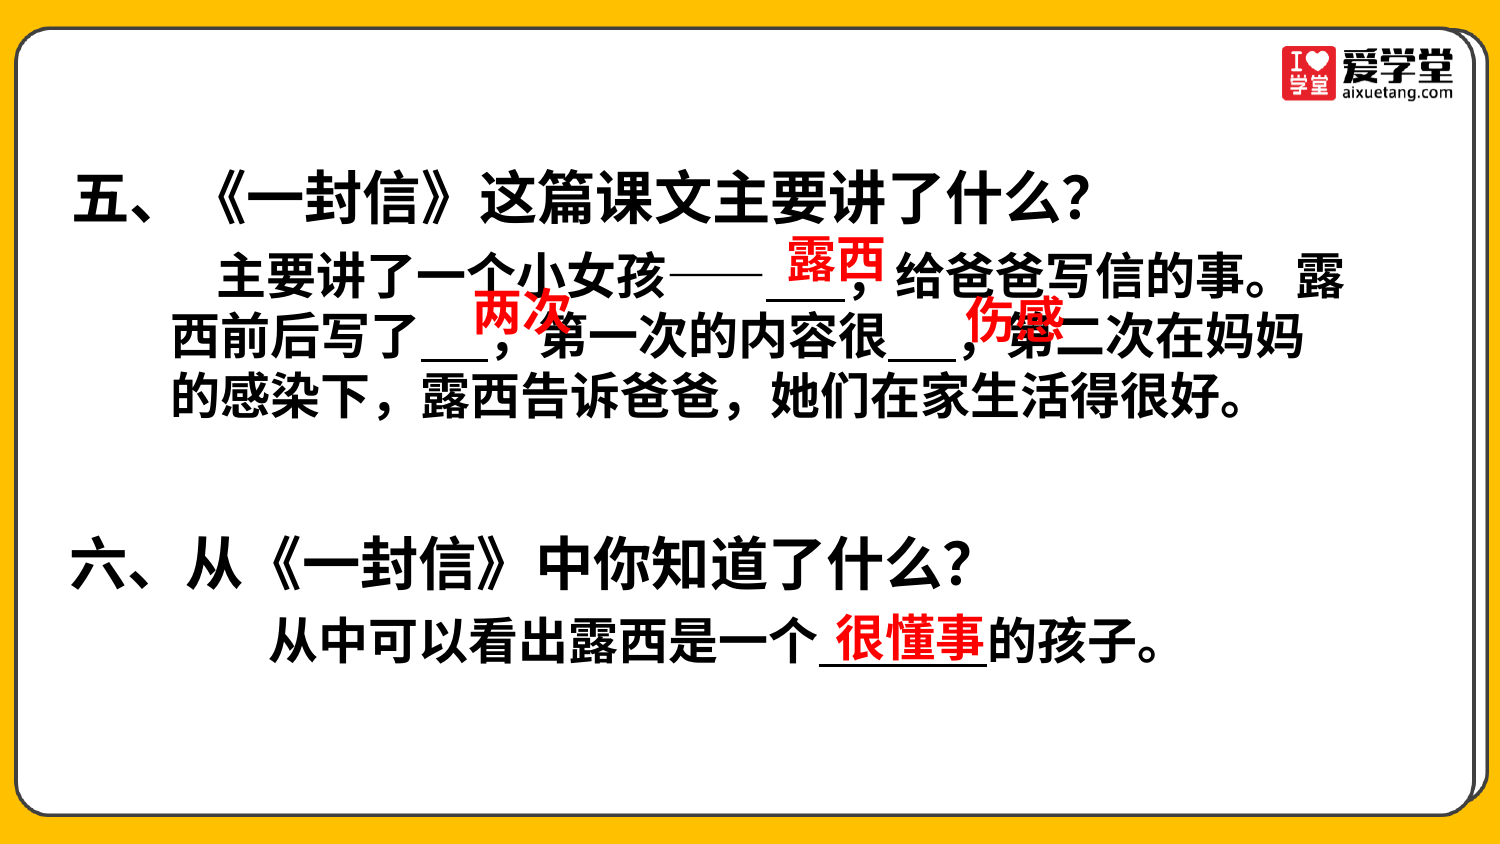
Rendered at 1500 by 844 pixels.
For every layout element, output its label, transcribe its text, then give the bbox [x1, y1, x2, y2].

text_box 五、《一封信》这篇课文主要讲了什么？ [56, 118, 1500, 239]
text_box 两次 [457, 273, 588, 348]
picture [0, 0, 1500, 844]
text_box 伤感 [950, 281, 1081, 357]
text_box 露西 [771, 219, 902, 295]
text_box 主要讲了一个小女孩—— ，给爸爸写信的事。露西前后写了 ，第一次的内容很 ，第二次在妈妈的感染下，露西告诉爸爸，她们在家生活得很好。 [155, 237, 1367, 433]
text_box 六、从《一封信》中你知道了什么？ [54, 485, 1500, 605]
text_box 很懂事 [820, 599, 1001, 674]
text_box 从中可以看出露西是一个 的孩子。 [253, 602, 1203, 678]
